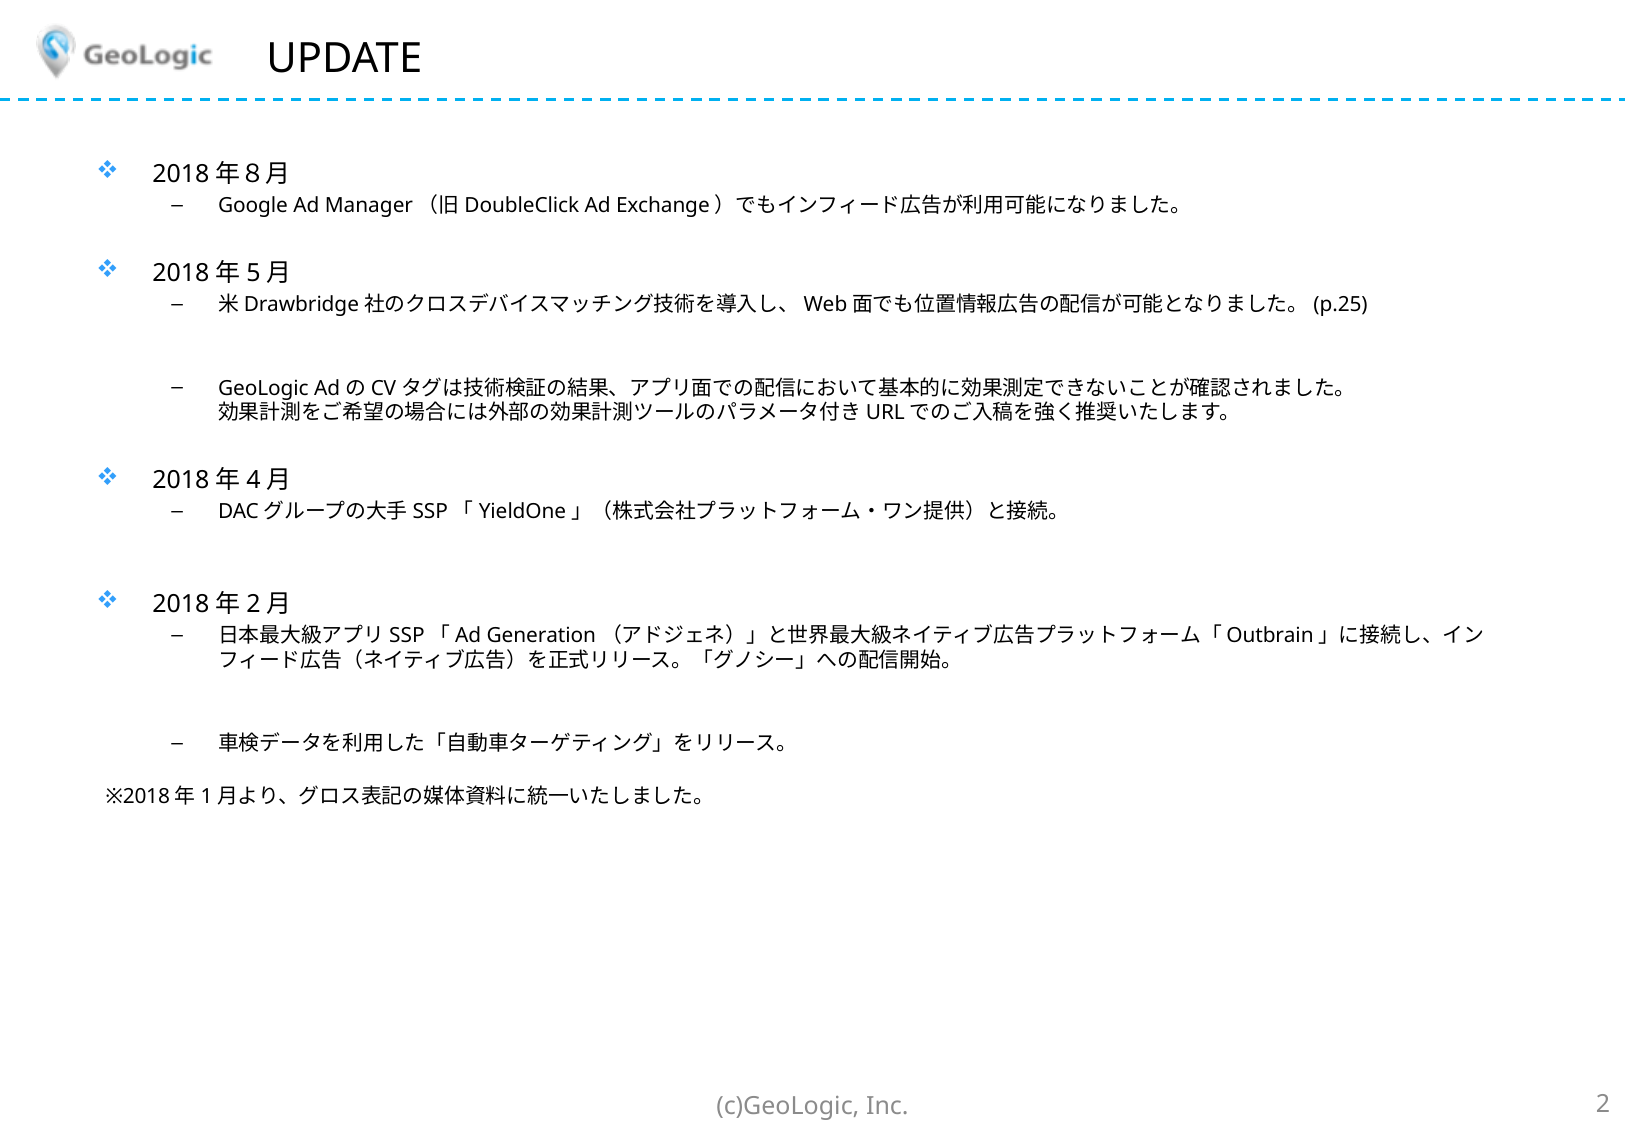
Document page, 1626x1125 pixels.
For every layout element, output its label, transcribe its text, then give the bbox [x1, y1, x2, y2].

title UPDATE [251, 15, 1610, 97]
picture [35, 22, 213, 81]
list 2018年８月 Google Ad Manager（旧DoubleClick Ad Exchange）でもインフィード広告が利用可能になりました。 2018年5月 米Drawbridge社のクロスデバイスマッチング技術を導入し、Web面でも位置情報広告の配信が可能となりました。(p.25) GeoLogic AdのCVタグは技術検証の結果、アプリ面での配信において基本的に効果測定できないことが確認されました。 効果計測をご希望の場合には外部の効果計測ツールのパラメータ付きURLでのご入稿を強く推奨いたします。 2018年4月 DACグループの大手SSP「YieldOne」（株式会社プラットフォーム・ワン提供）と接続。 2018年2月 日本最大級アプリSSP「Ad Generation（アドジェネ）」と世界最大級ネイティブ広告プラットフォーム「Outbrain」に接続し、インフィード広告（ネイティブ広告）を正式リリース。「グノシー」への配信開始。 車検データを利用した「自動車ターゲティング」をリリース。 ※2018年1月より、グロス表記の媒体資料に統一いたしました。 [81, 150, 1544, 1085]
slide_number 2 [1245, 1084, 1625, 1125]
footer (c)GeoLogic, Inc. [555, 1084, 1070, 1125]
